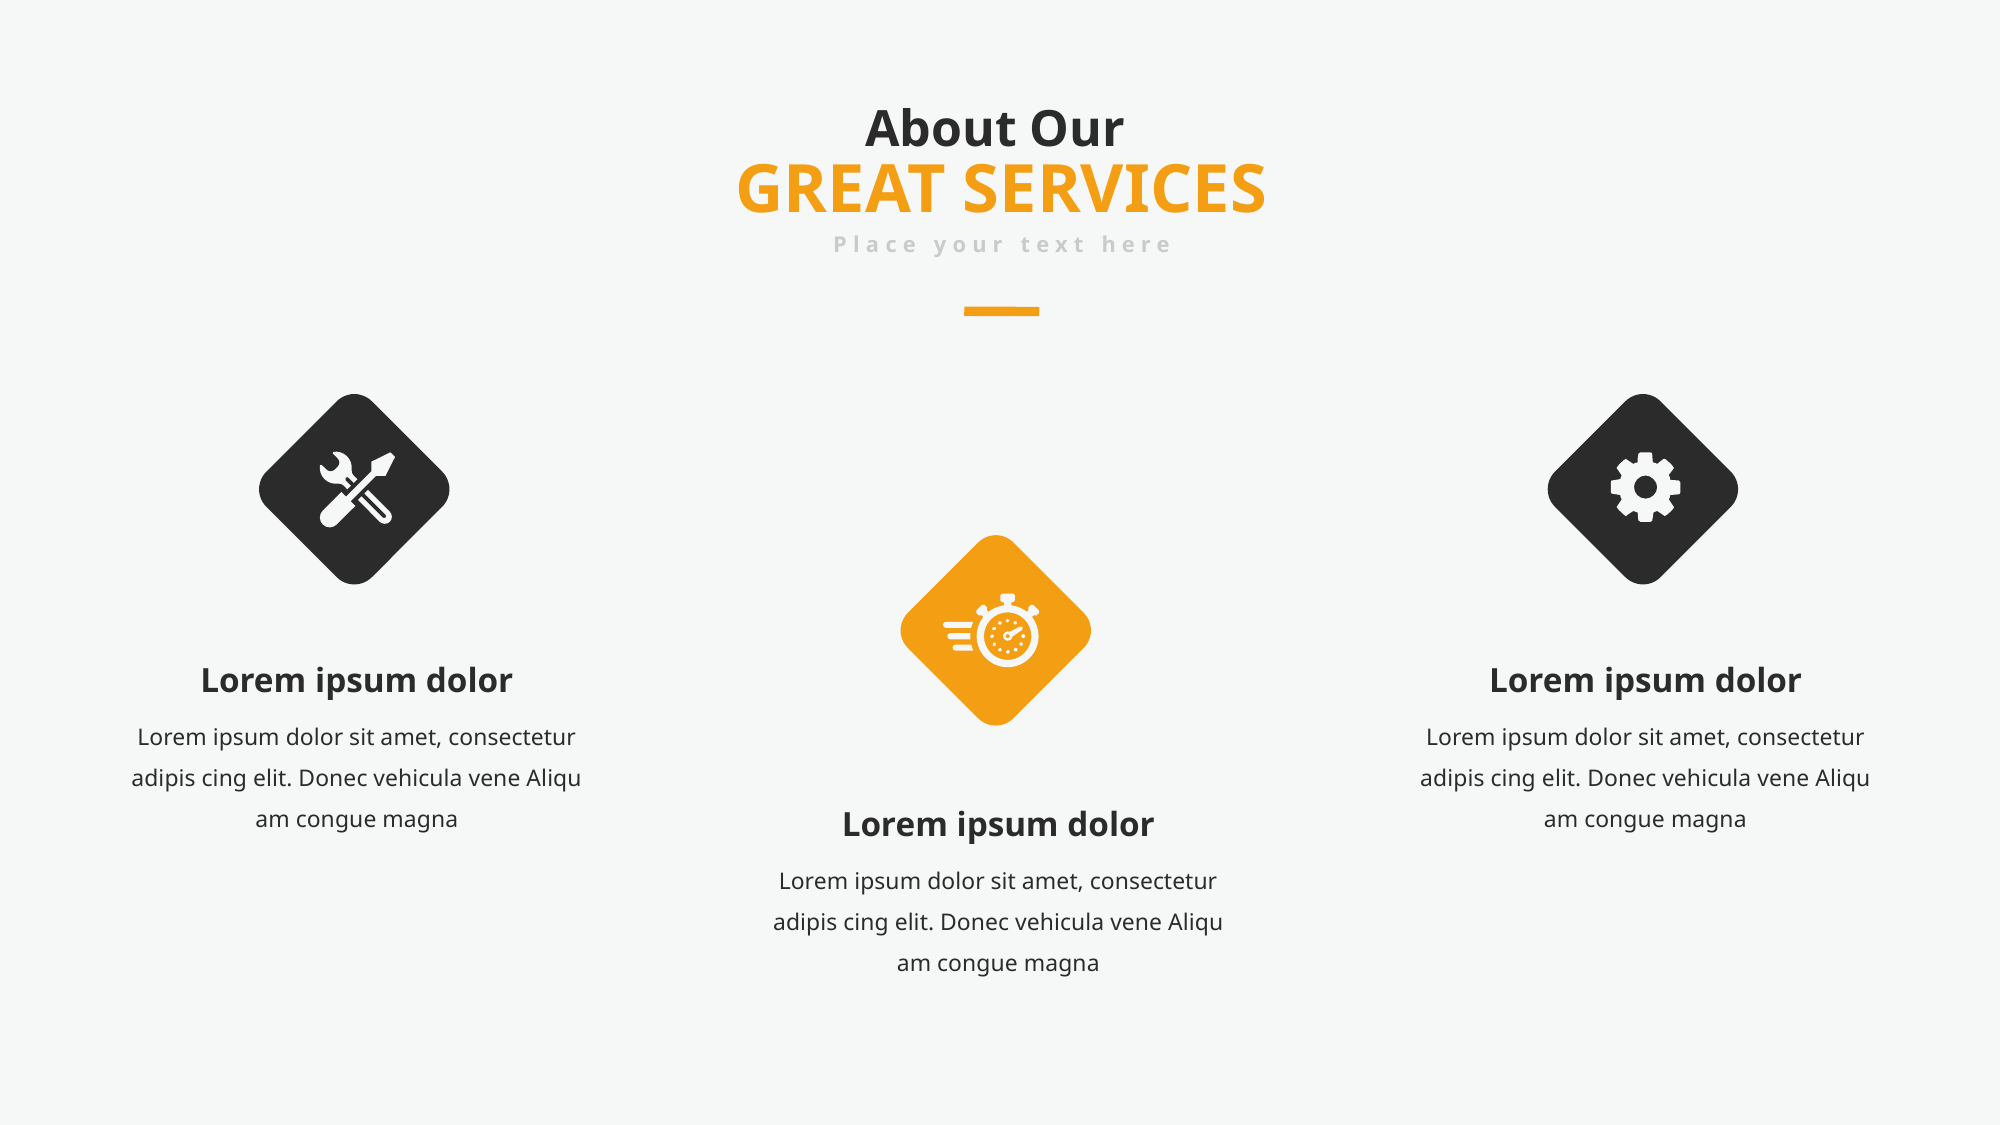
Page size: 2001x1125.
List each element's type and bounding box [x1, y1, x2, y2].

text_box [921, 555, 1071, 705]
text_box [1568, 414, 1718, 564]
text_box [101, 632, 613, 842]
text_box [610, 88, 1394, 312]
text_box [279, 414, 429, 564]
text_box [743, 775, 1255, 986]
text_box [1390, 632, 1902, 842]
